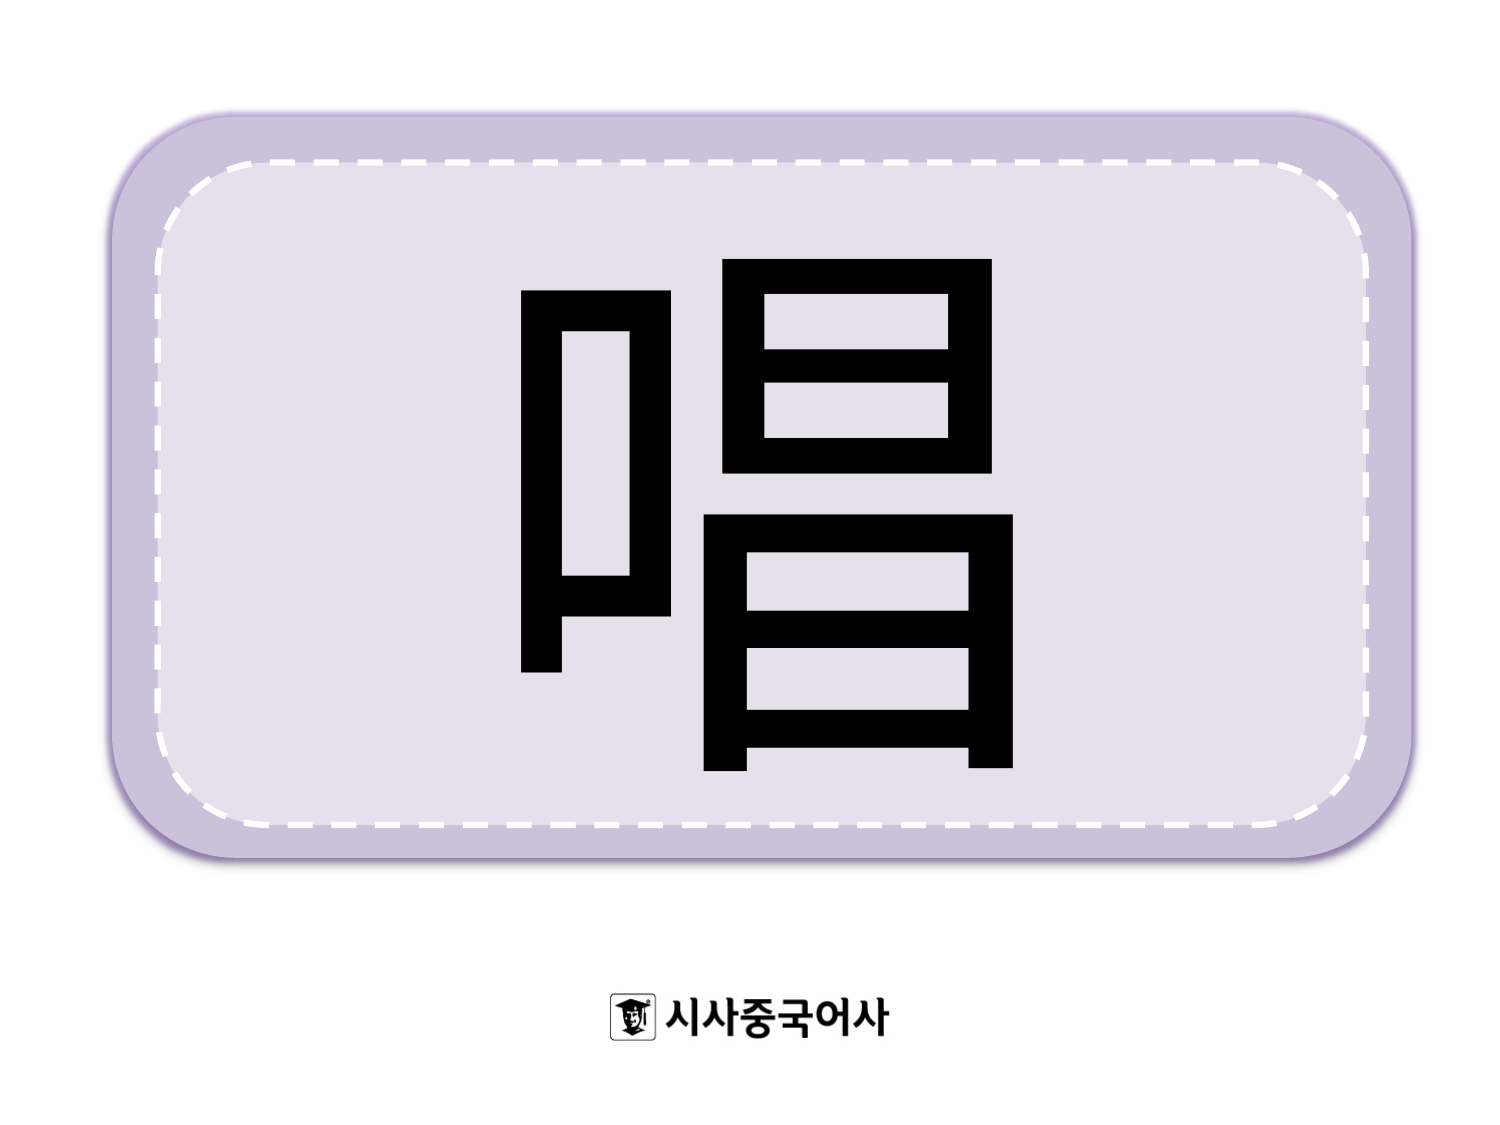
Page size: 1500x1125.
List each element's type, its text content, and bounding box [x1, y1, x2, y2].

picture [602, 987, 898, 1047]
text_box 唱 [162, 160, 1371, 824]
